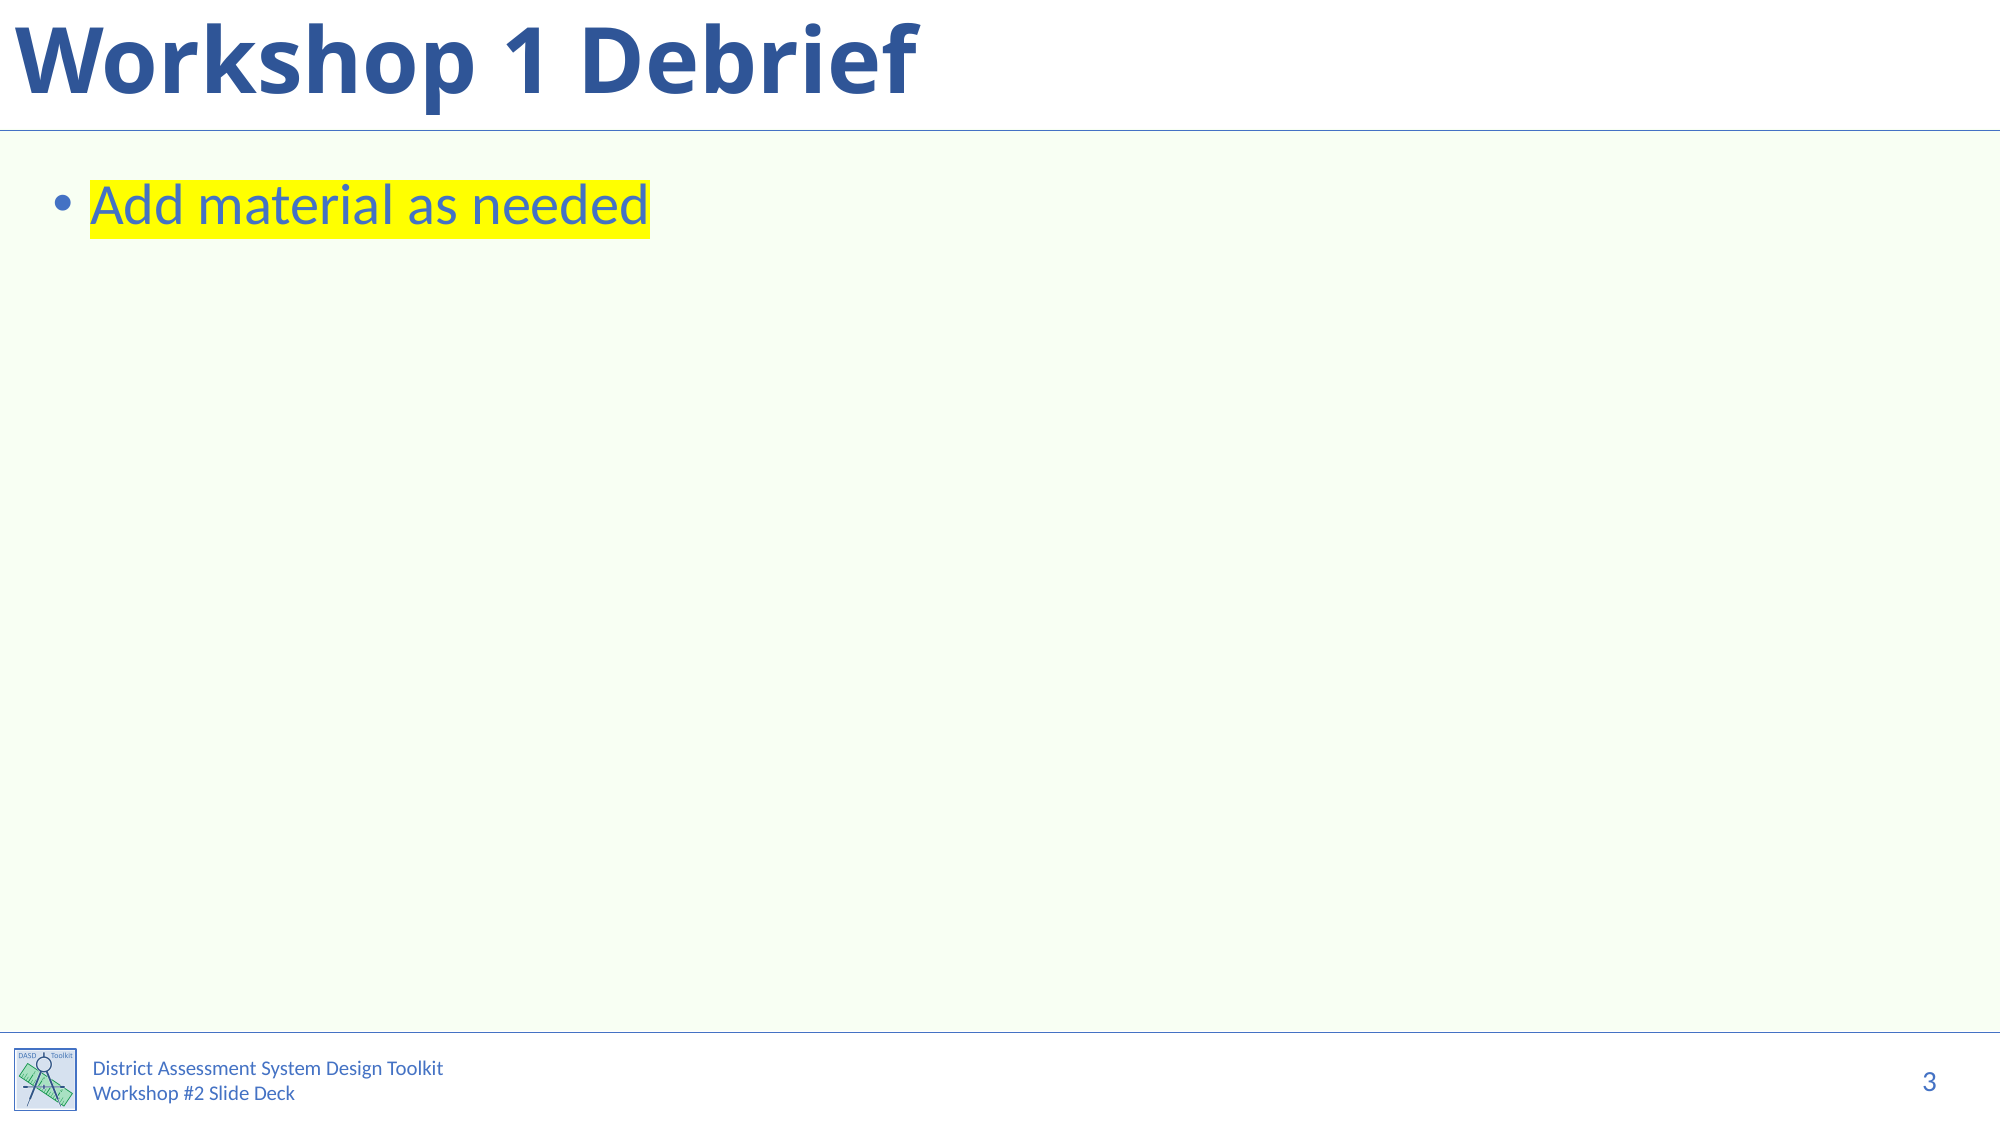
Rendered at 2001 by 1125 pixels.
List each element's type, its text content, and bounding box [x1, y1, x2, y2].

list Add material as needed [37, 166, 1962, 1002]
title Workshop 1 Debrief [0, 0, 2000, 129]
picture [15, 1050, 75, 1110]
